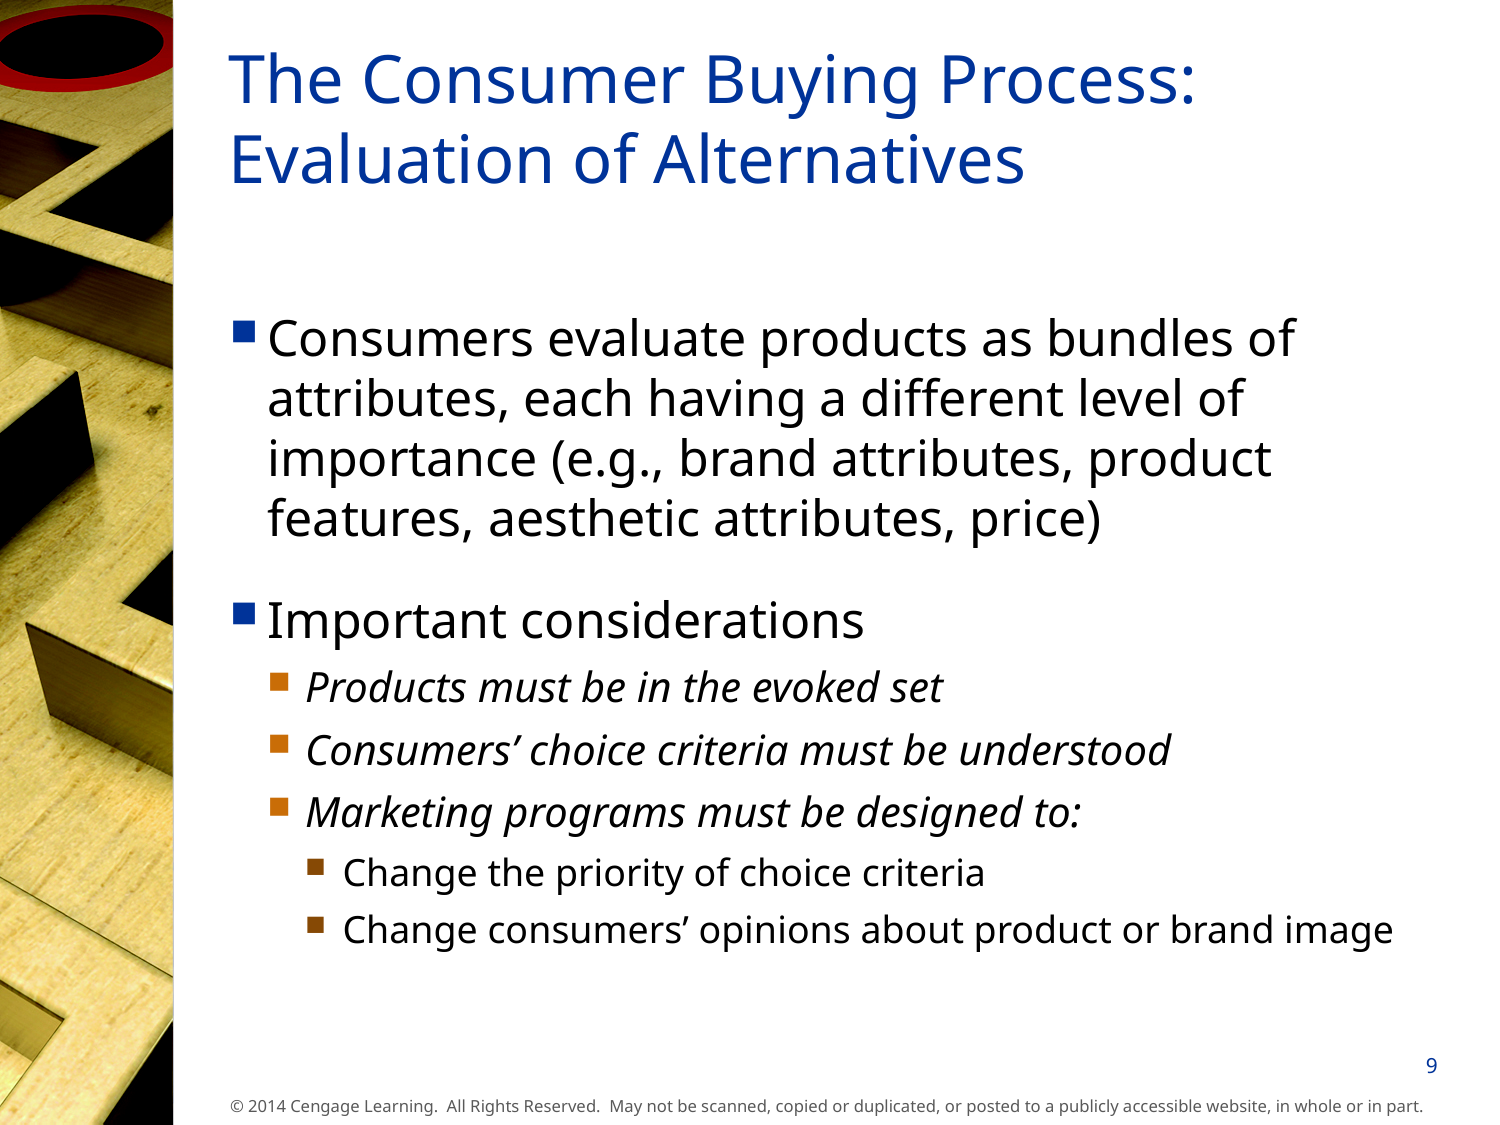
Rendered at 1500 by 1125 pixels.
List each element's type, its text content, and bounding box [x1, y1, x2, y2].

title The Consumer Buying Process: Evaluation of Alternatives [213, 29, 1454, 213]
picture [0, 0, 174, 1125]
list Consumers evaluate products as bundles of attributes, each having a different level of importance (e.g., brand attributes, product features, aesthetic attributes, price) Important considerations Products must be in the evoked set Consumers’ choice criteria must be understood Marketing programs must be designed to: Change the priority of choice criteria Change consumers’ opinions about product or brand image [215, 212, 1478, 981]
slide_number 9 [1386, 1037, 1478, 1097]
